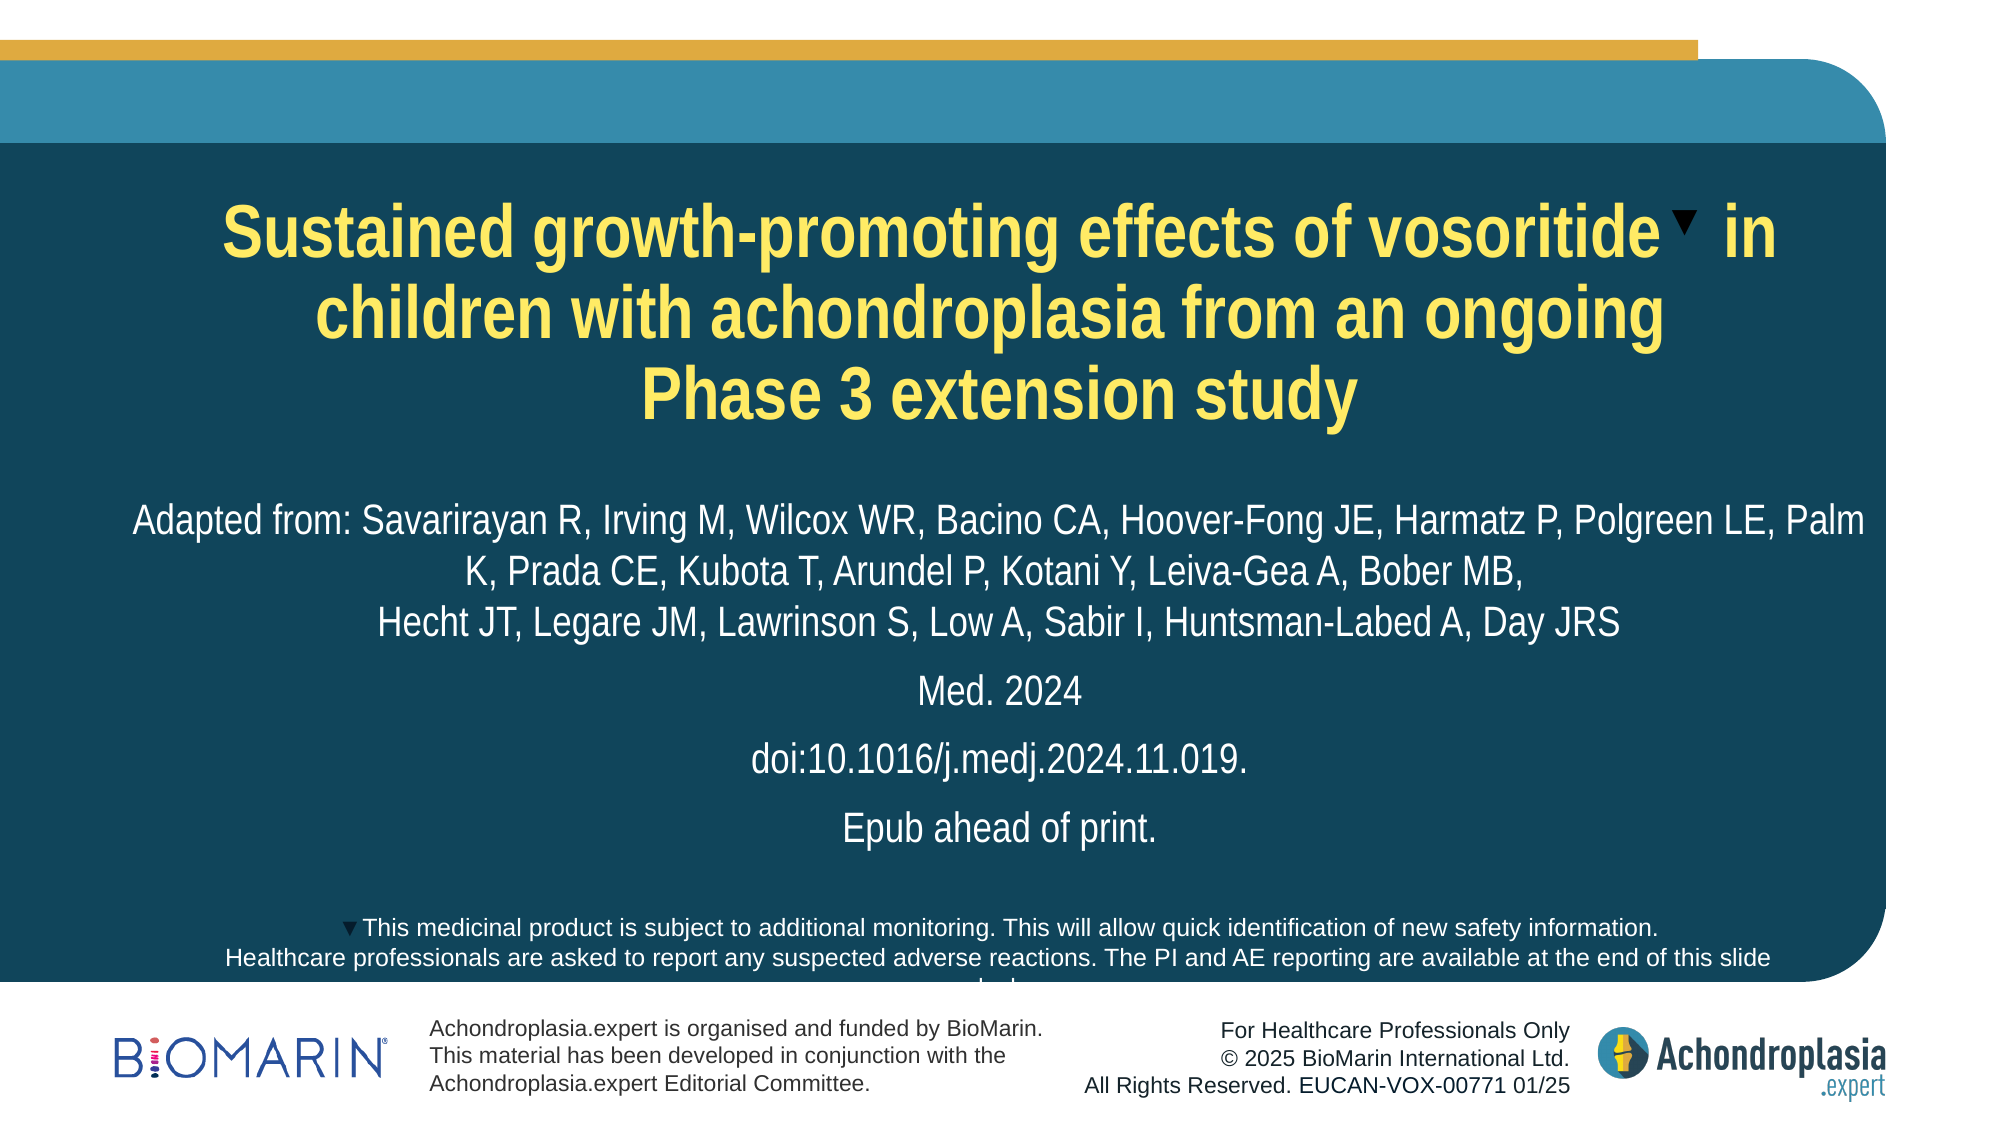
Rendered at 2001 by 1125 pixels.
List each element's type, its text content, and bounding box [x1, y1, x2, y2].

subtitle Adapted from: Savarirayan R, Irving M, Wilcox WR, Bacino CA, Hoover-Fong JE, Harmatz P, Polgreen LE, Palm K, Prada CE, Kubota T, Arundel P, Kotani Y, Leiva-Gea A, Bober MB, Hecht JT, Legare JM, Lawrinson S, Low A, Sabir I, Huntsman-Labed A, Day JRS Med. 2024 doi:10.1016/j.medj.2024.11.019. Epub ahead of print. [114, 484, 1886, 863]
title Sustained growth-promoting effects of vosoritide▼ in children with achondroplasia from an ongoing Phase 3 extension study [114, 184, 1886, 444]
picture [1597, 1027, 1886, 1102]
text_box For Healthcare Professionals Only © 2025 BioMarin International Ltd. All Rights Reserved. EUCAN-VOX-00771 01/25 [1048, 1008, 1586, 1106]
picture [114, 1037, 388, 1078]
text_box Achondroplasia.expert is organised and funded by BioMarin. This material has been developed in conjunction with the Achondroplasia.expert Editorial Committee. [414, 1006, 1092, 1104]
text_box ▼This medicinal product is subject to additional monitoring. This will allow quick identification of new safety information. Healthcare professionals are asked to report any suspected adverse reactions. The PI and AE reporting are available at the end of this slide deck. [178, 904, 1822, 1009]
